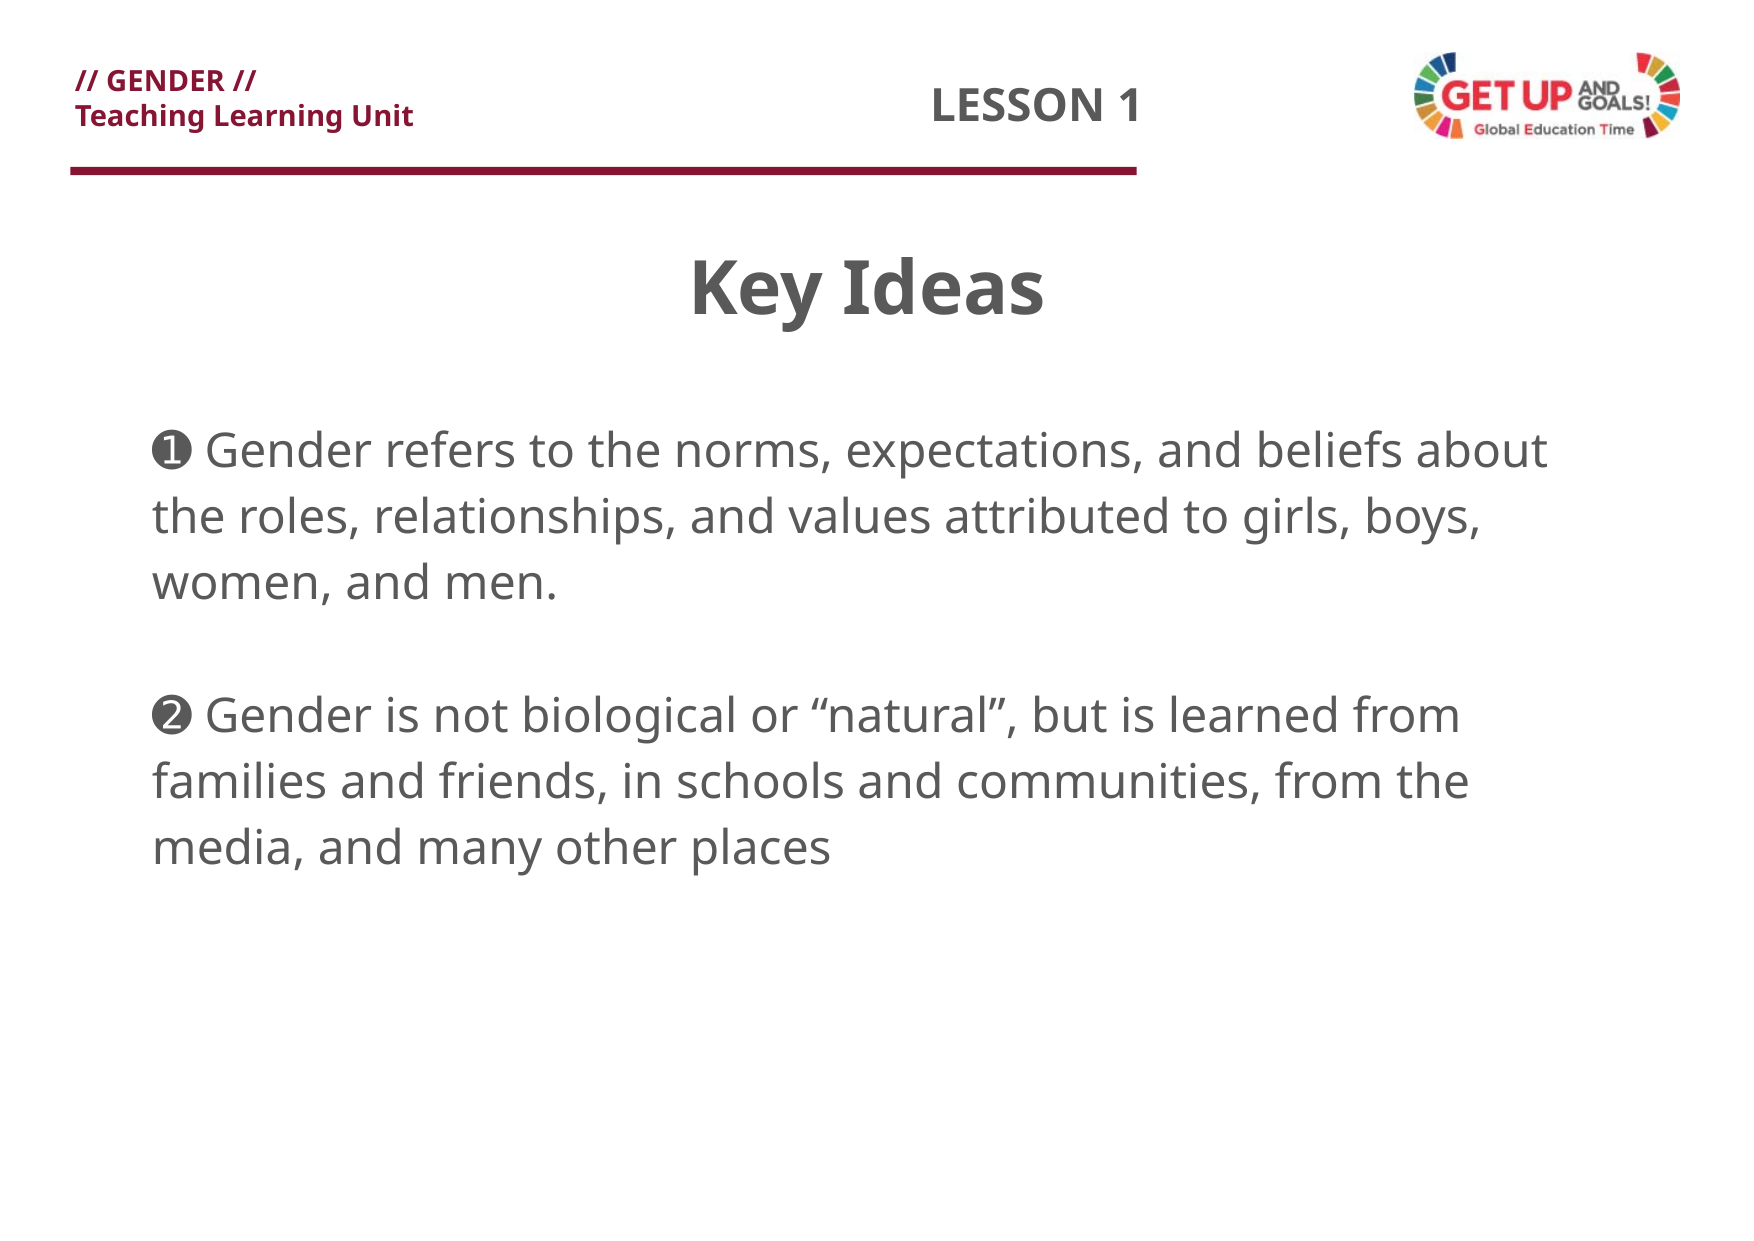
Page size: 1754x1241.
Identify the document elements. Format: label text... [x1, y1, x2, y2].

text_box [59, 47, 1680, 176]
title Key Ideas [132, 220, 1621, 352]
list ➊ Gender refers to the norms, expectations, and beliefs about the roles, relationships, and values attributed to girls, boys, women, and men. ➋ Gender is not biological or “natural”, but is learned from families and friends, in schools and communities, from the media, and many other places [132, 391, 1594, 1210]
